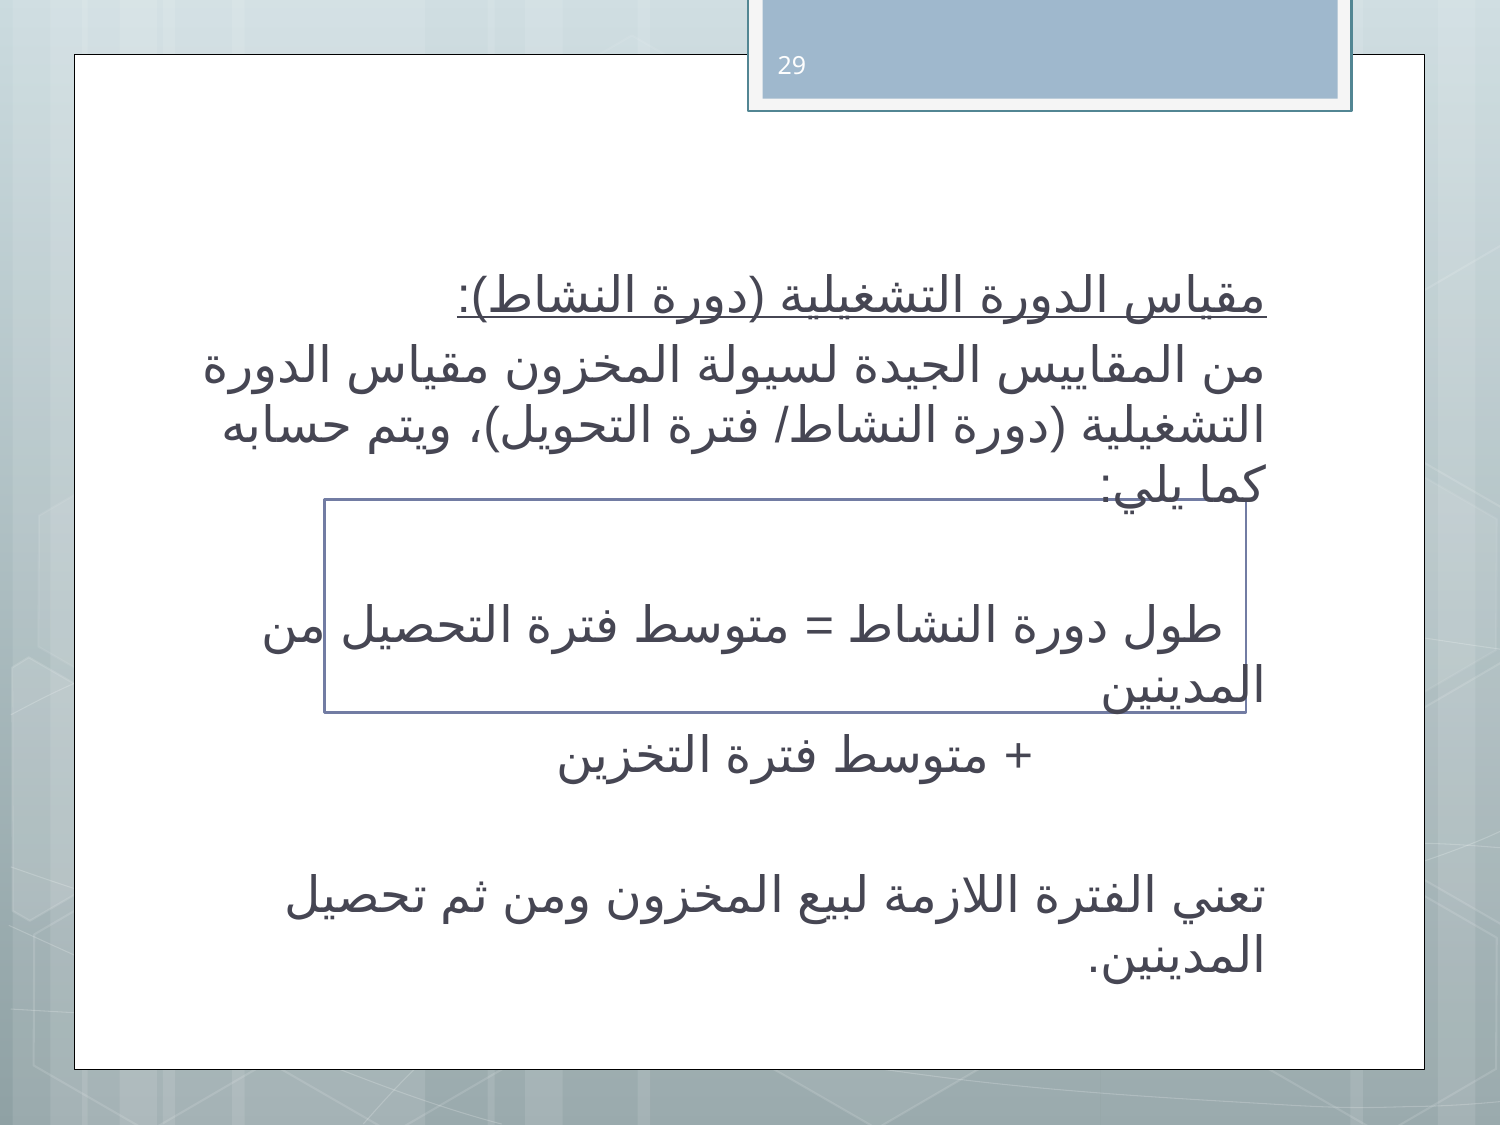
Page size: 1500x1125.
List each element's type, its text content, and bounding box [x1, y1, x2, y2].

list مقياس الدورة التشغيلية (دورة النشاط): من المقاييس الجيدة لسيولة المخزون مقياس الدورة التشغيلية (دورة النشاط/ فترة التحويل)، ويتم حسابه كما يلي: طول دورة النشاط = متوسط فترة التحصيل من المدينين + متوسط فترة التخزين تعني الفترة اللازمة لبيع المخزون ومن ثم تحصيل المدينين. [171, 255, 1294, 957]
slide_number 29 [762, 36, 982, 97]
